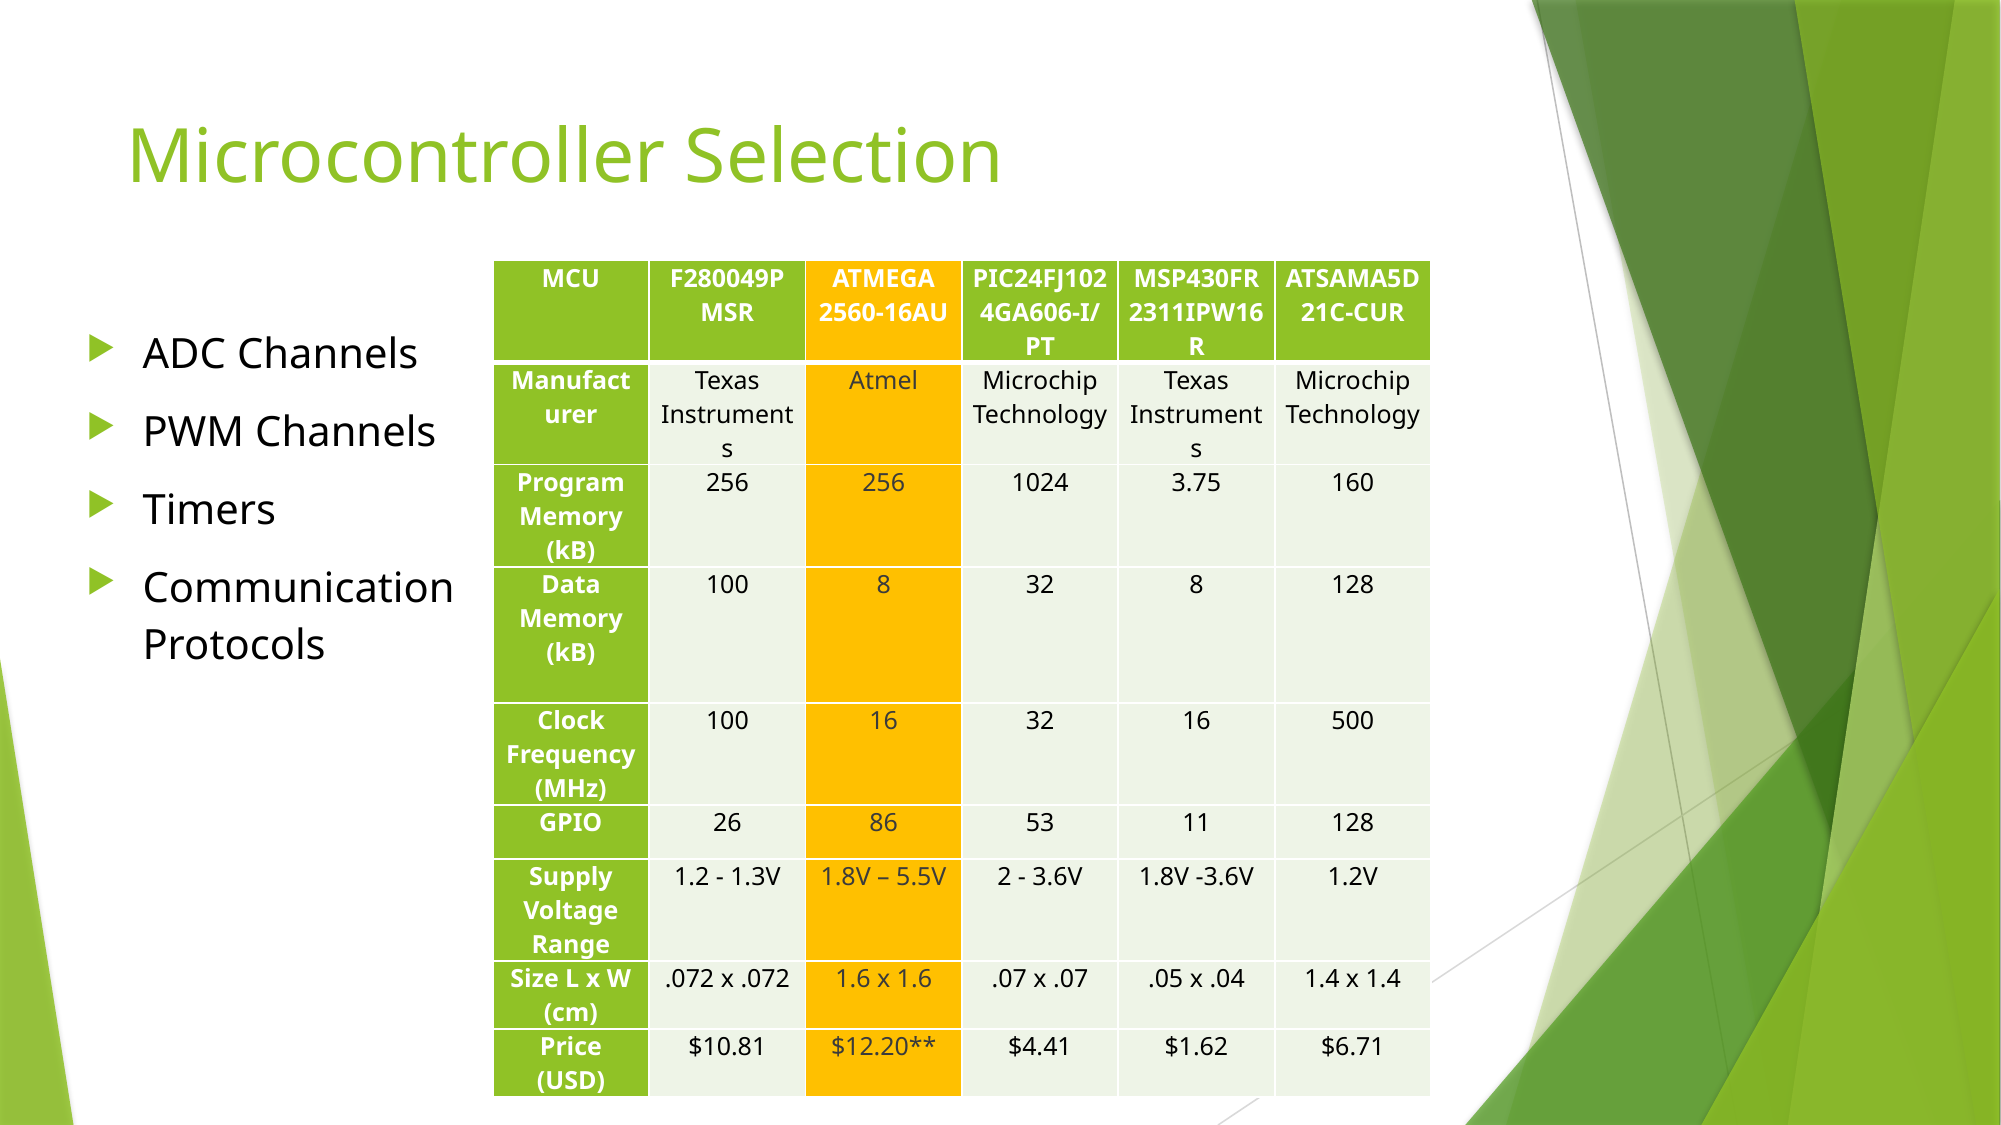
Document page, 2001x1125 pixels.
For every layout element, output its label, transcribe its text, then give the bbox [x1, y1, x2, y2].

table_cell 2 - 3.6V [963, 860, 1117, 960]
table_cell 256 [806, 465, 961, 566]
table_cell 1.8V -3.6V [1119, 860, 1274, 960]
table_cell 1.2V [1276, 860, 1430, 960]
table_cell 3.75 [1119, 465, 1274, 566]
table_cell 32 [963, 568, 1117, 702]
table_cell 100 [650, 568, 805, 702]
table_header ATSAMA5D21C-CUR [1276, 261, 1430, 360]
table_cell Atmel [806, 365, 961, 464]
table_cell 86 [806, 806, 961, 858]
table_cell .07 x .07 [963, 962, 1117, 1028]
table_header PIC24FJ1024GA606-I/PT [963, 261, 1117, 360]
table_cell GPIO [533, 806, 648, 858]
table_cell 1024 [963, 465, 1117, 566]
table_cell 53 [963, 806, 1117, 858]
table_cell 16 [1119, 704, 1274, 804]
table_cell 128 [1276, 806, 1430, 858]
table_cell Supply Voltage Range [494, 860, 648, 960]
table_cell .072 x .072 [650, 962, 805, 1028]
table_cell Microchip Technology [1276, 365, 1430, 464]
table_cell 26 [650, 806, 805, 858]
table_cell Price (USD) [494, 1030, 648, 1096]
table_cell $12.20** [806, 1030, 961, 1096]
table_cell Size L x W (cm) [494, 962, 648, 1028]
table_cell .05 x .04 [1119, 962, 1274, 1028]
table_header MSP430FR2311IPW16R [1119, 261, 1274, 360]
table_header MCU [494, 261, 648, 360]
table_cell 8 [806, 568, 961, 702]
title Microcontroller Selection [111, 99, 1522, 317]
table_cell $4.41 [963, 1030, 1117, 1096]
table_cell 32 [963, 704, 1117, 804]
table_cell Program Memory (kB) [533, 465, 648, 566]
table_cell Data Memory (kB) [533, 568, 648, 702]
table_cell Texas Instruments [650, 365, 805, 464]
table_cell 1.6 x 1.6 [806, 962, 961, 1028]
table_cell 16 [806, 704, 961, 804]
table_cell 1.4 x 1.4 [1276, 962, 1430, 1028]
table_header ATMEGA 2560-16AU [806, 261, 961, 360]
table_cell $1.62 [1119, 1030, 1274, 1096]
table_cell 500 [1276, 704, 1430, 804]
table_cell 1.8V – 5.5V [806, 860, 961, 960]
table_cell 256 [650, 465, 805, 566]
table_cell 100 [650, 704, 805, 804]
table_cell Clock Frequency (MHz) [533, 704, 648, 804]
table_cell 1.2 - 1.3V [650, 860, 805, 960]
table_cell Microchip Technology [963, 365, 1117, 464]
table_cell $6.71 [1276, 1030, 1430, 1096]
table_cell $10.81 [650, 1030, 805, 1096]
table_cell Manufacturer [533, 365, 648, 464]
table_cell 128 [1276, 568, 1430, 702]
table_cell 8 [1119, 568, 1274, 702]
table_header F280049PMSR [650, 261, 805, 360]
text_box ADC Channels PWM Channels Timers Communication Protocols [71, 316, 533, 877]
table_cell 160 [1276, 465, 1430, 566]
table_cell Texas Instruments [1119, 365, 1274, 464]
table_cell 11 [1119, 806, 1274, 858]
